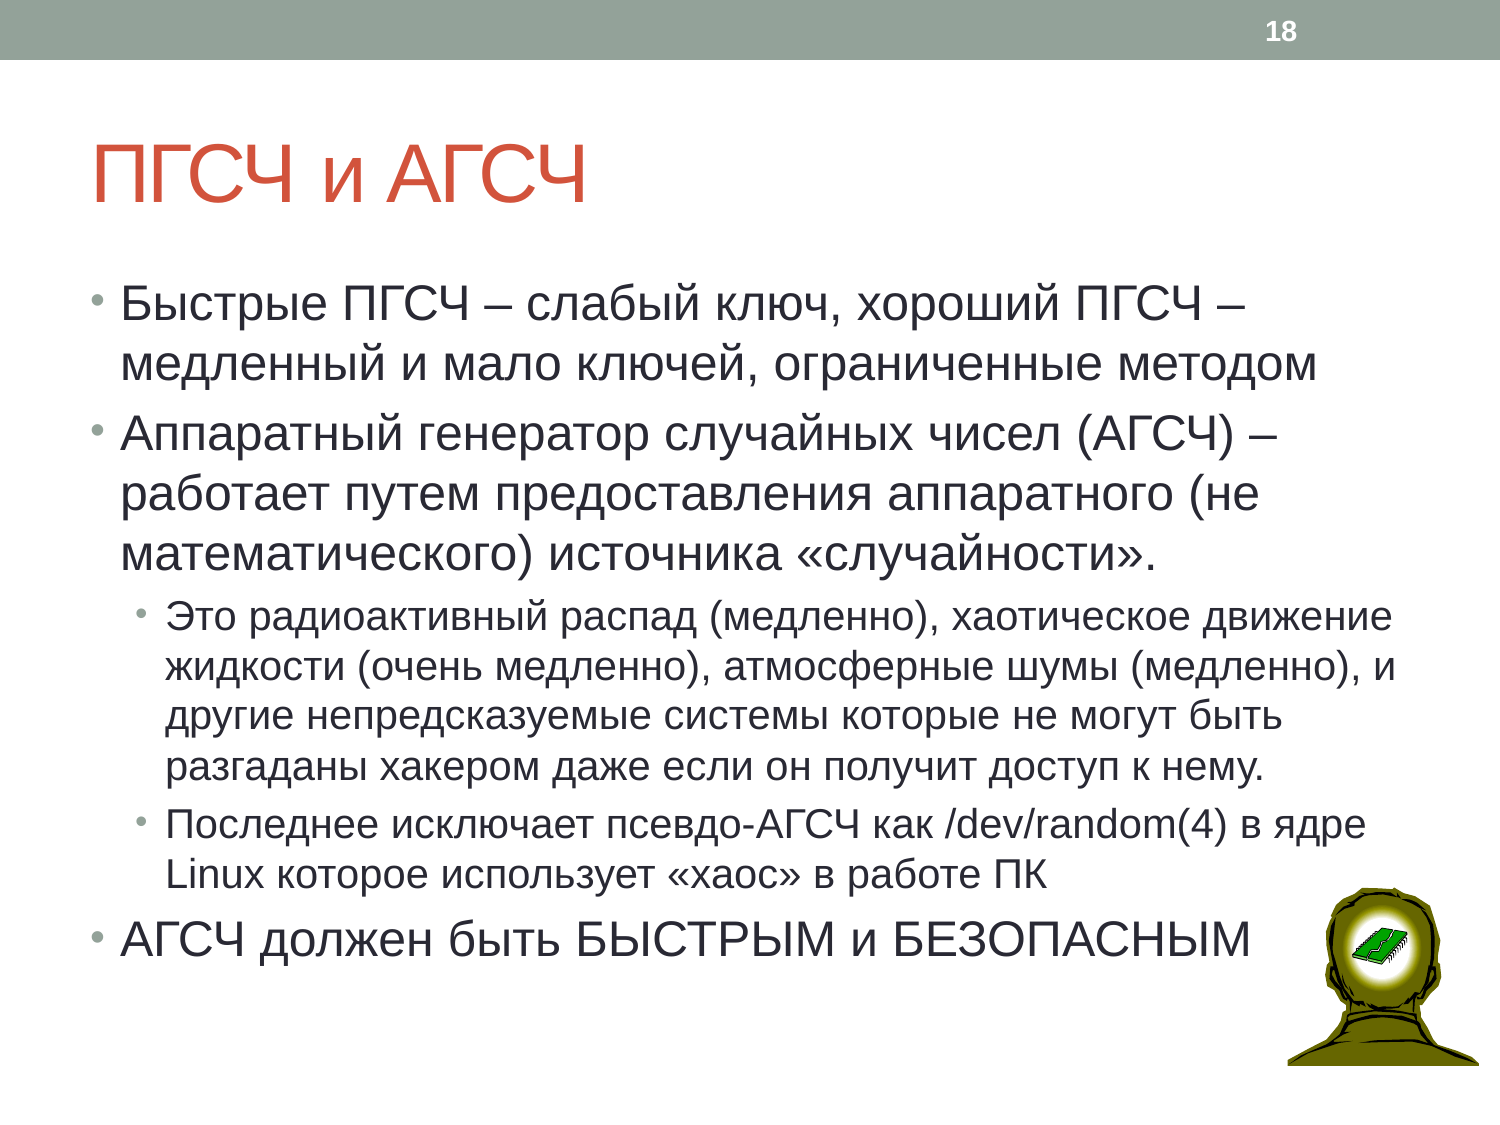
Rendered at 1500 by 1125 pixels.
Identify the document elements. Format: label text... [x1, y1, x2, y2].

title ПГСЧ и АГСЧ [75, 87, 1425, 250]
picture [1287, 887, 1480, 1066]
list Быстрые ПГСЧ – слабый ключ, хороший ПГСЧ – медленный и мало ключей, ограниченные методом Аппаратный генератор случайных чисел (АГСЧ) – работает путем предоставления аппаратного (не математического) источника «случайности». Это радиоактивный распад (медленно), хаотическое движение жидкости (очень медленно), атмосферные шумы (медленно), и другие непредсказуемые системы которые не могут быть разгаданы хакером даже если он получит доступ к нему. Последнее исключает псевдо-АГСЧ как /dev/random(4) в ядре Linux которое использует «хаос» в работе ПК АГСЧ должен быть БЫСТРЫМ и БЕЗОПАСНЫМ [75, 262, 1425, 1063]
slide_number 18 [1250, 3, 1425, 57]
